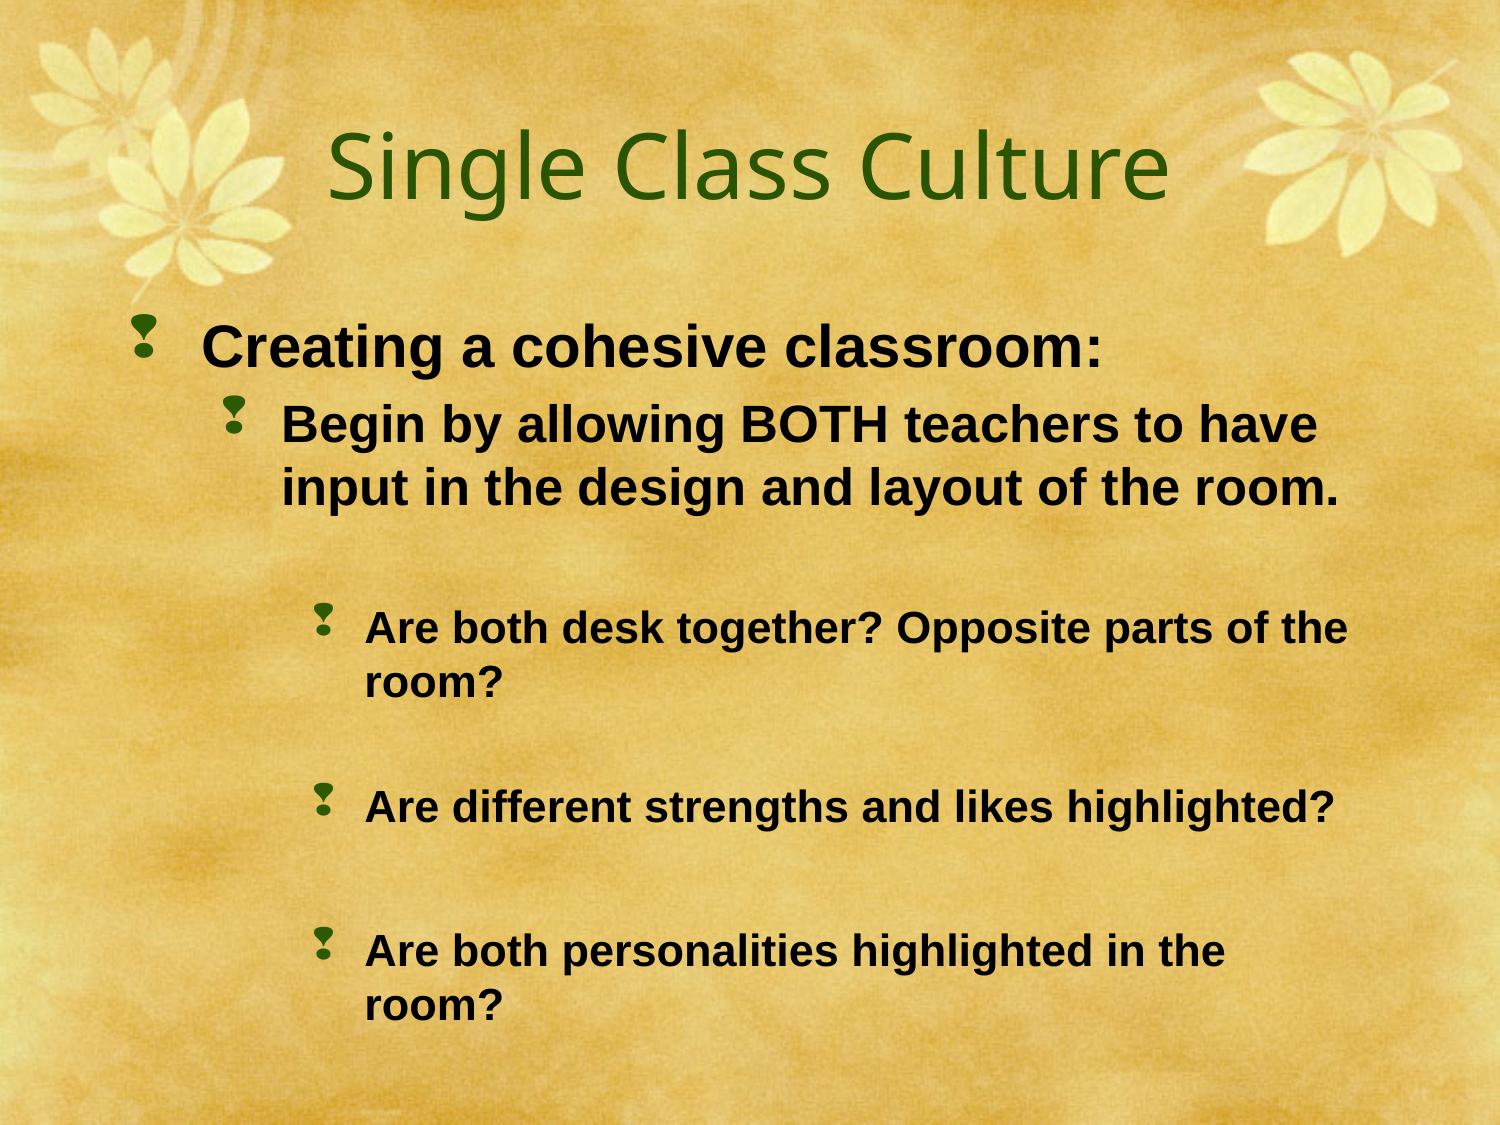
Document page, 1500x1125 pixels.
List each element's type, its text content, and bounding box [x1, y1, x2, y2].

title Single Class Culture [112, 99, 1388, 226]
picture [0, 0, 1500, 1125]
list Creating a cohesive classroom: Begin by allowing BOTH teachers to have input in the design and layout of the room. Are both desk together? Opposite parts of the room? Are different strengths and likes highlighted? Are both personalities highlighted in the room? [112, 299, 1388, 1038]
